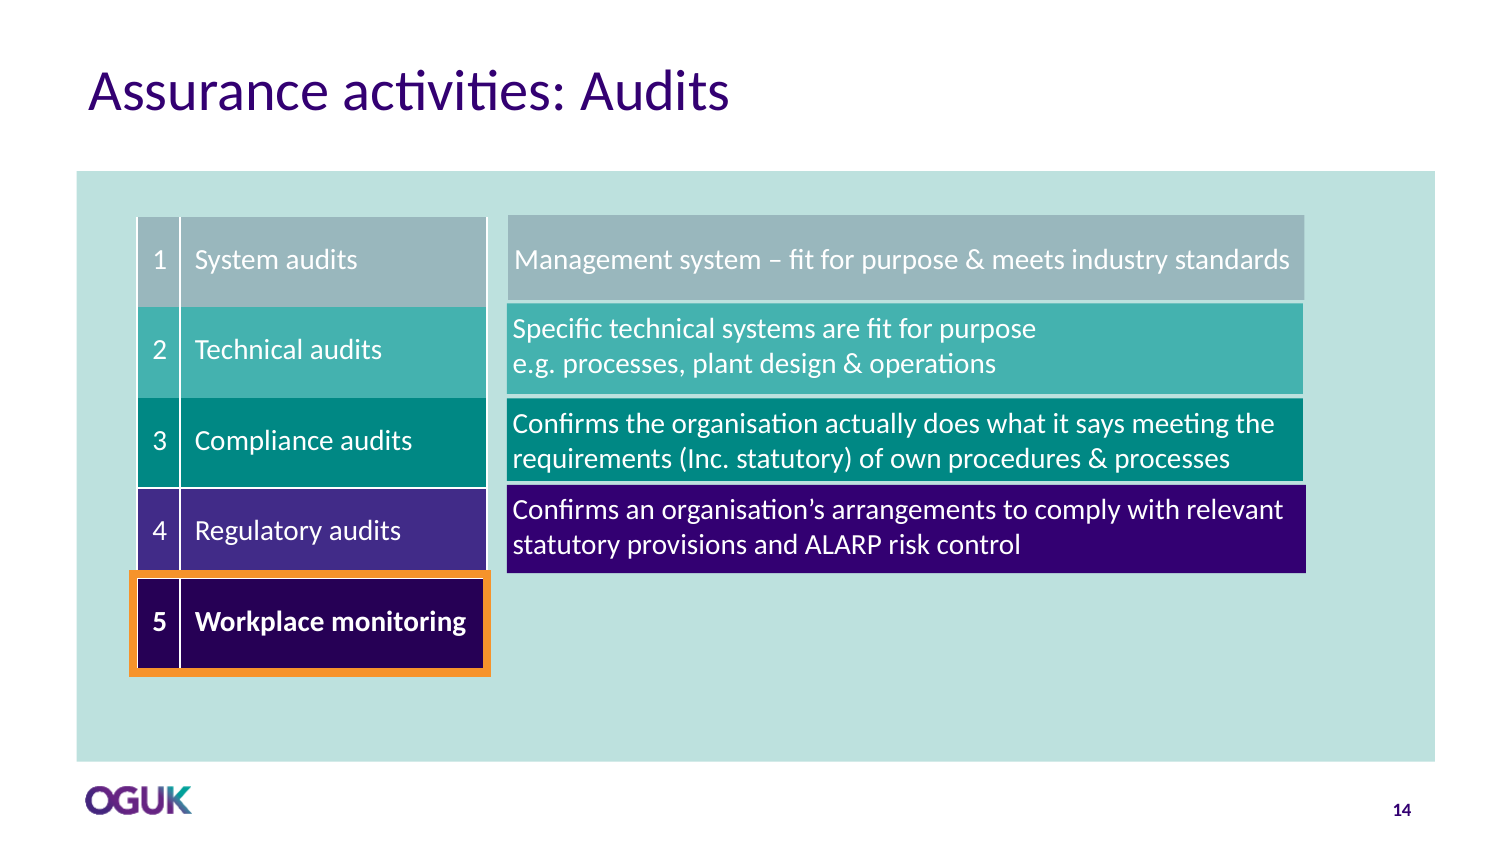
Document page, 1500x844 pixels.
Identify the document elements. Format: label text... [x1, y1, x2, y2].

table_cell Compliance audits [181, 398, 486, 487]
text_box [76, 170, 1436, 763]
table_cell Technical audits [181, 307, 486, 398]
table_header System audits [181, 217, 486, 307]
slide_number 14 [1352, 800, 1412, 818]
text_box Management system – fit for purpose & meets industry standards [508, 215, 1305, 300]
picture [76, 778, 200, 822]
text_box Confirms the organisation actually does what it says meeting the requirements (Inc. statutory) of own procedures & processes [506, 398, 1303, 481]
text_box Specific technical systems are fit for purpose e.g. processes, plant design & operations [506, 303, 1303, 394]
text_box [132, 573, 488, 673]
title Assurance activities: Audits [88, 38, 1412, 145]
table_cell 3 [138, 398, 179, 487]
table_header 1 [138, 217, 179, 307]
table_cell Regulatory audits [181, 489, 486, 573]
table_cell 4 [138, 489, 179, 573]
text_box Confirms an organisation’s arrangements to comply with relevant statutory provisions and ALARP risk control [506, 484, 1306, 574]
table_cell 2 [138, 307, 179, 398]
